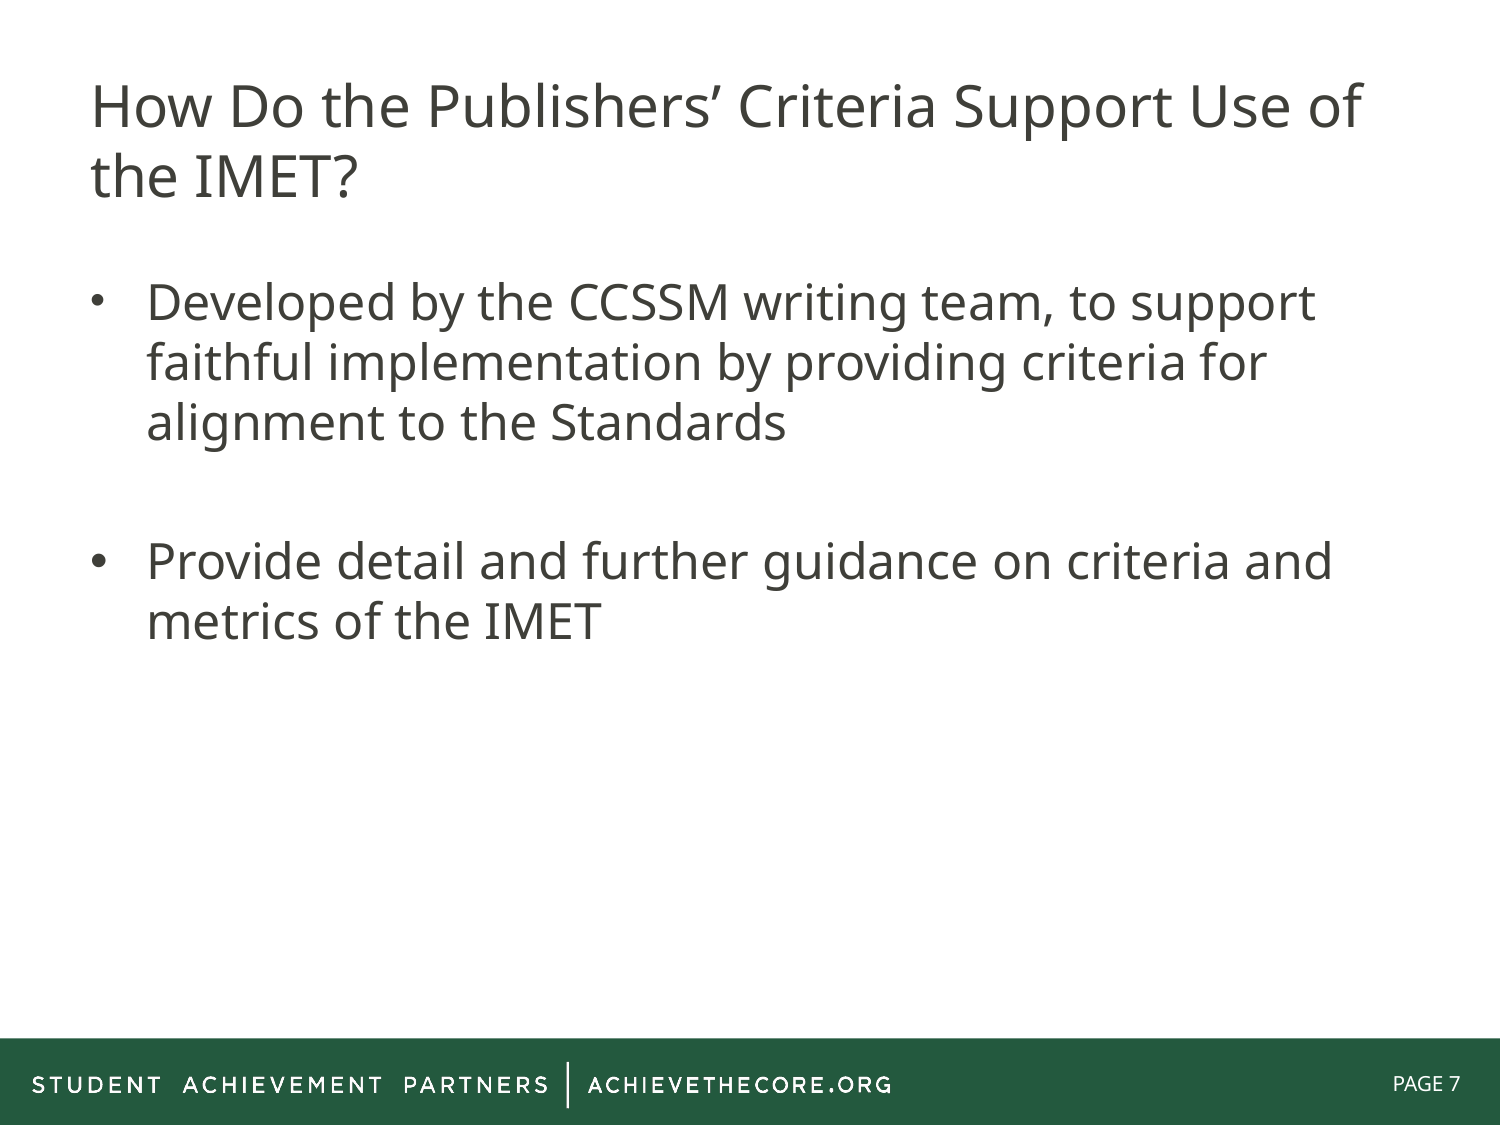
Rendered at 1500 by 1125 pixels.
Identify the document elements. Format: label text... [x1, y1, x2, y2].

picture [12, 1055, 911, 1112]
list Developed by the CCSSM writing team, to support faithful implementation by providing criteria for alignment to the Standards Provide detail and further guidance on criteria and metrics of the IMET [75, 262, 1425, 1005]
title How Do the Publishers’ Criteria Support Use of the IMET? [75, 45, 1425, 233]
